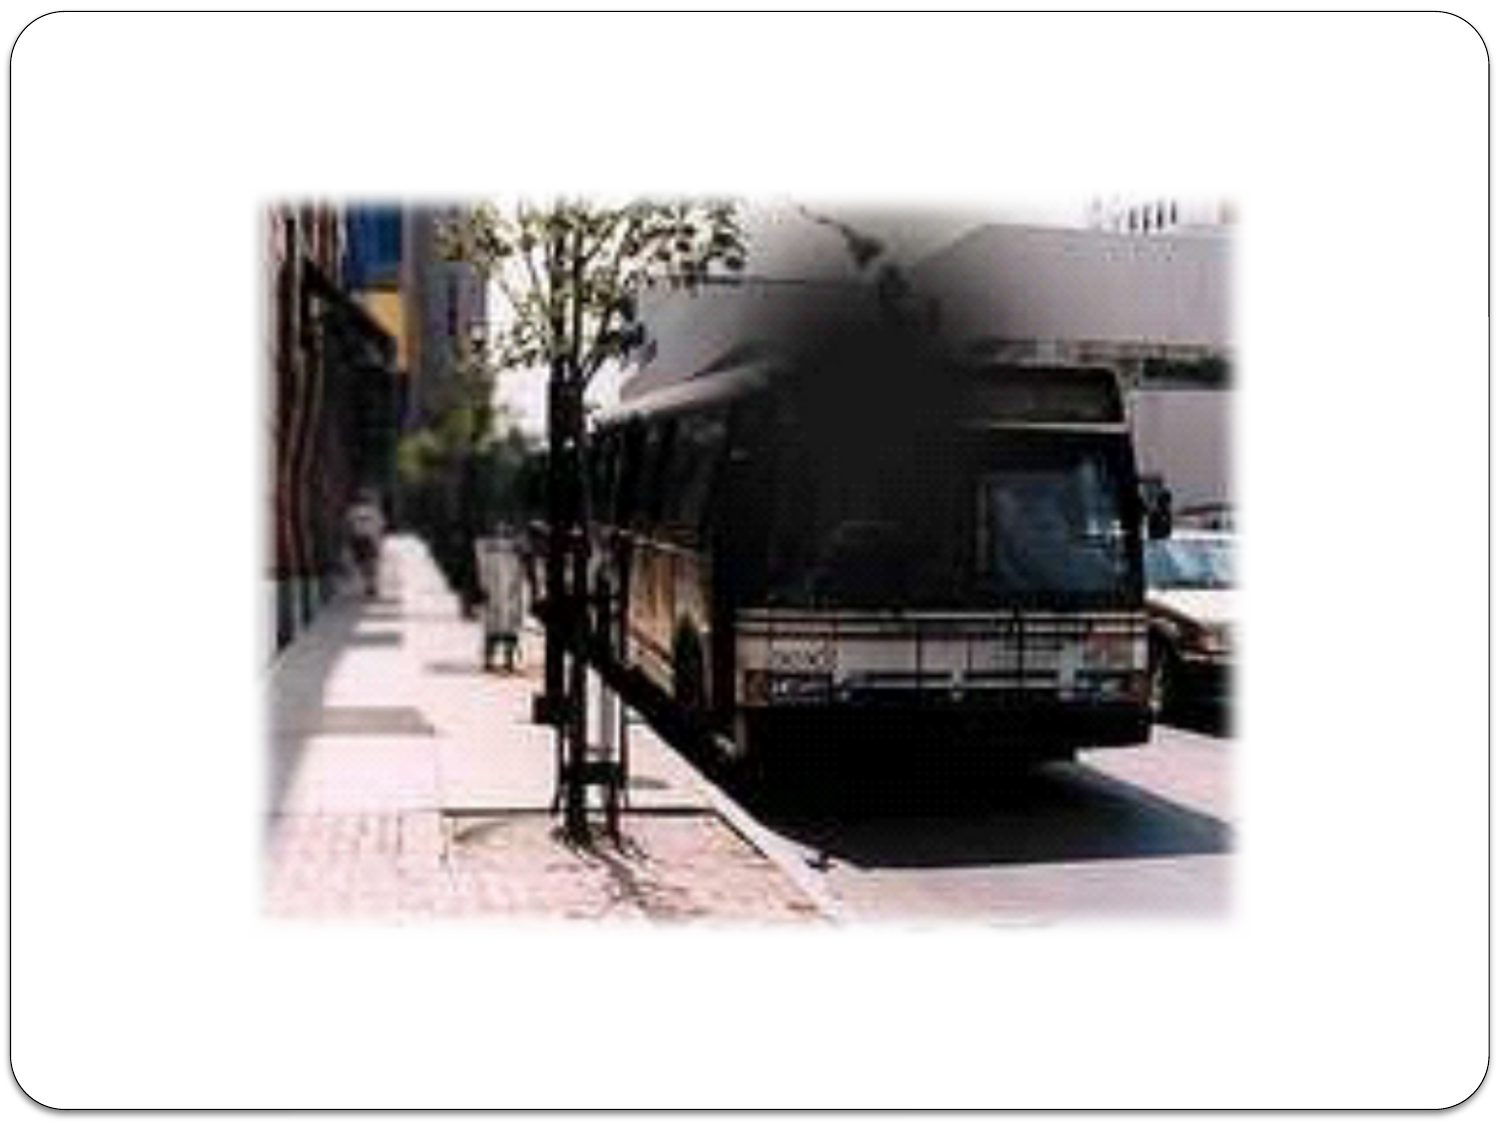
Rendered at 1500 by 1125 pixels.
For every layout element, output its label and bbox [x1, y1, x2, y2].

picture [249, 187, 1251, 938]
